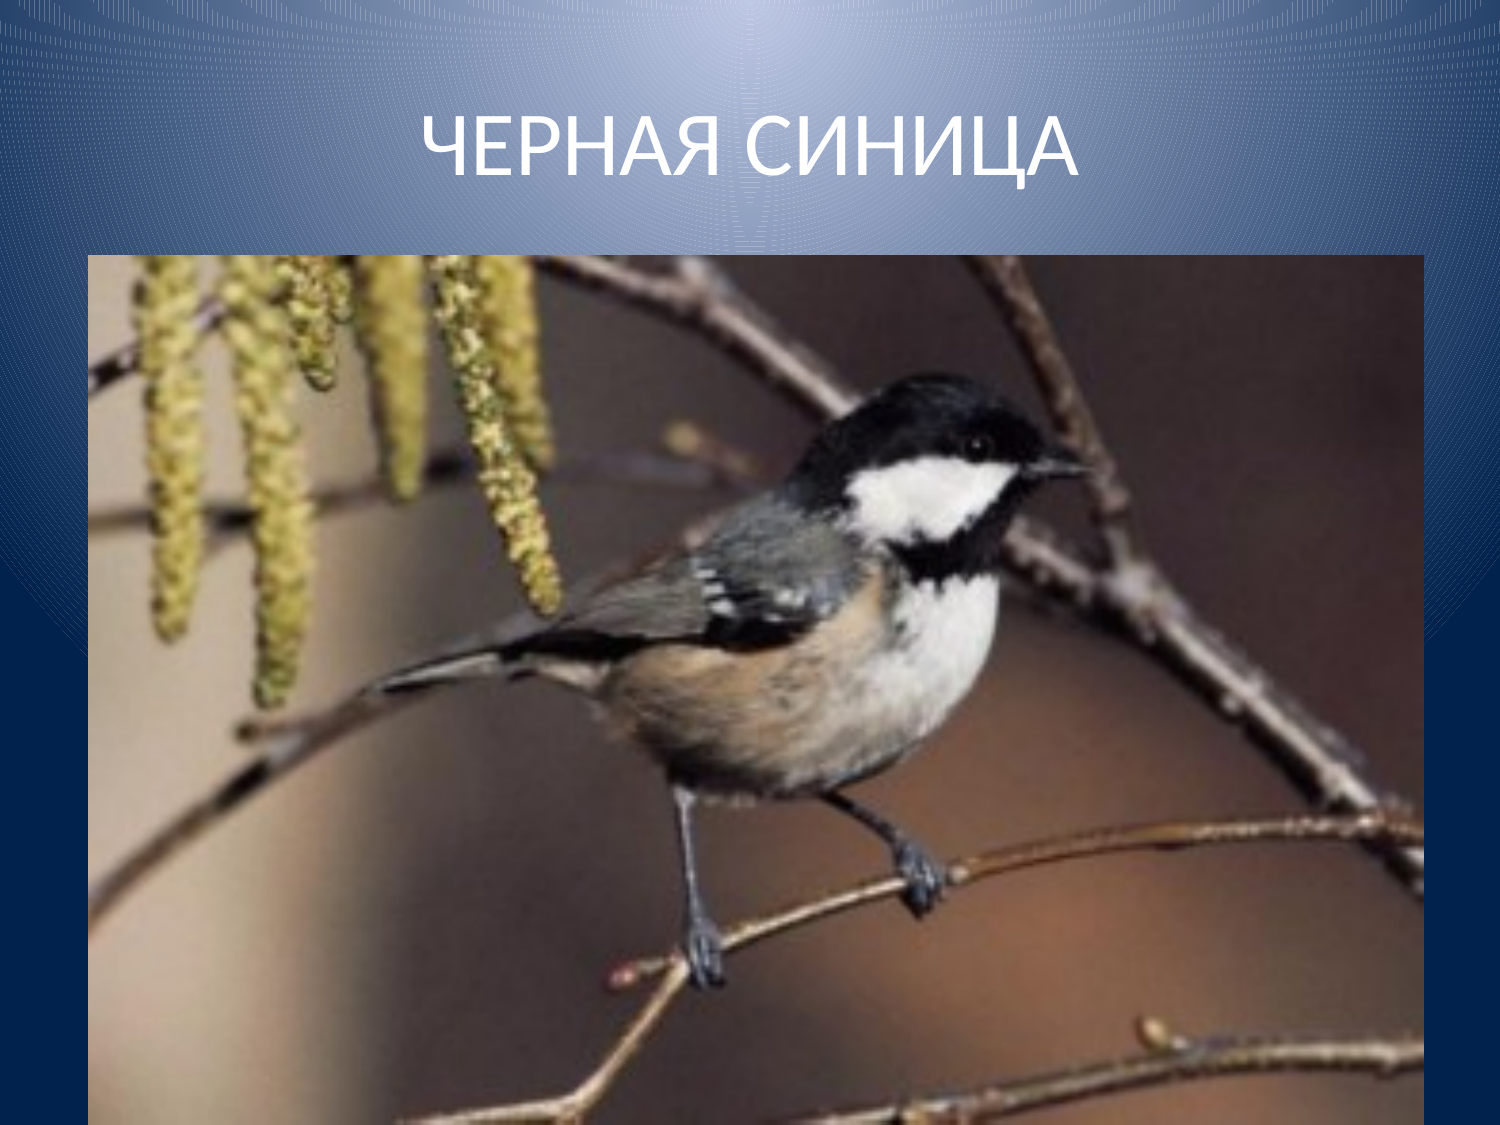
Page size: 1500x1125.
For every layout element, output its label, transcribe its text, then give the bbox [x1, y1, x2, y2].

title ЧЕРНАЯ СИНИЦА [75, 45, 1425, 233]
picture [88, 255, 1424, 1125]
